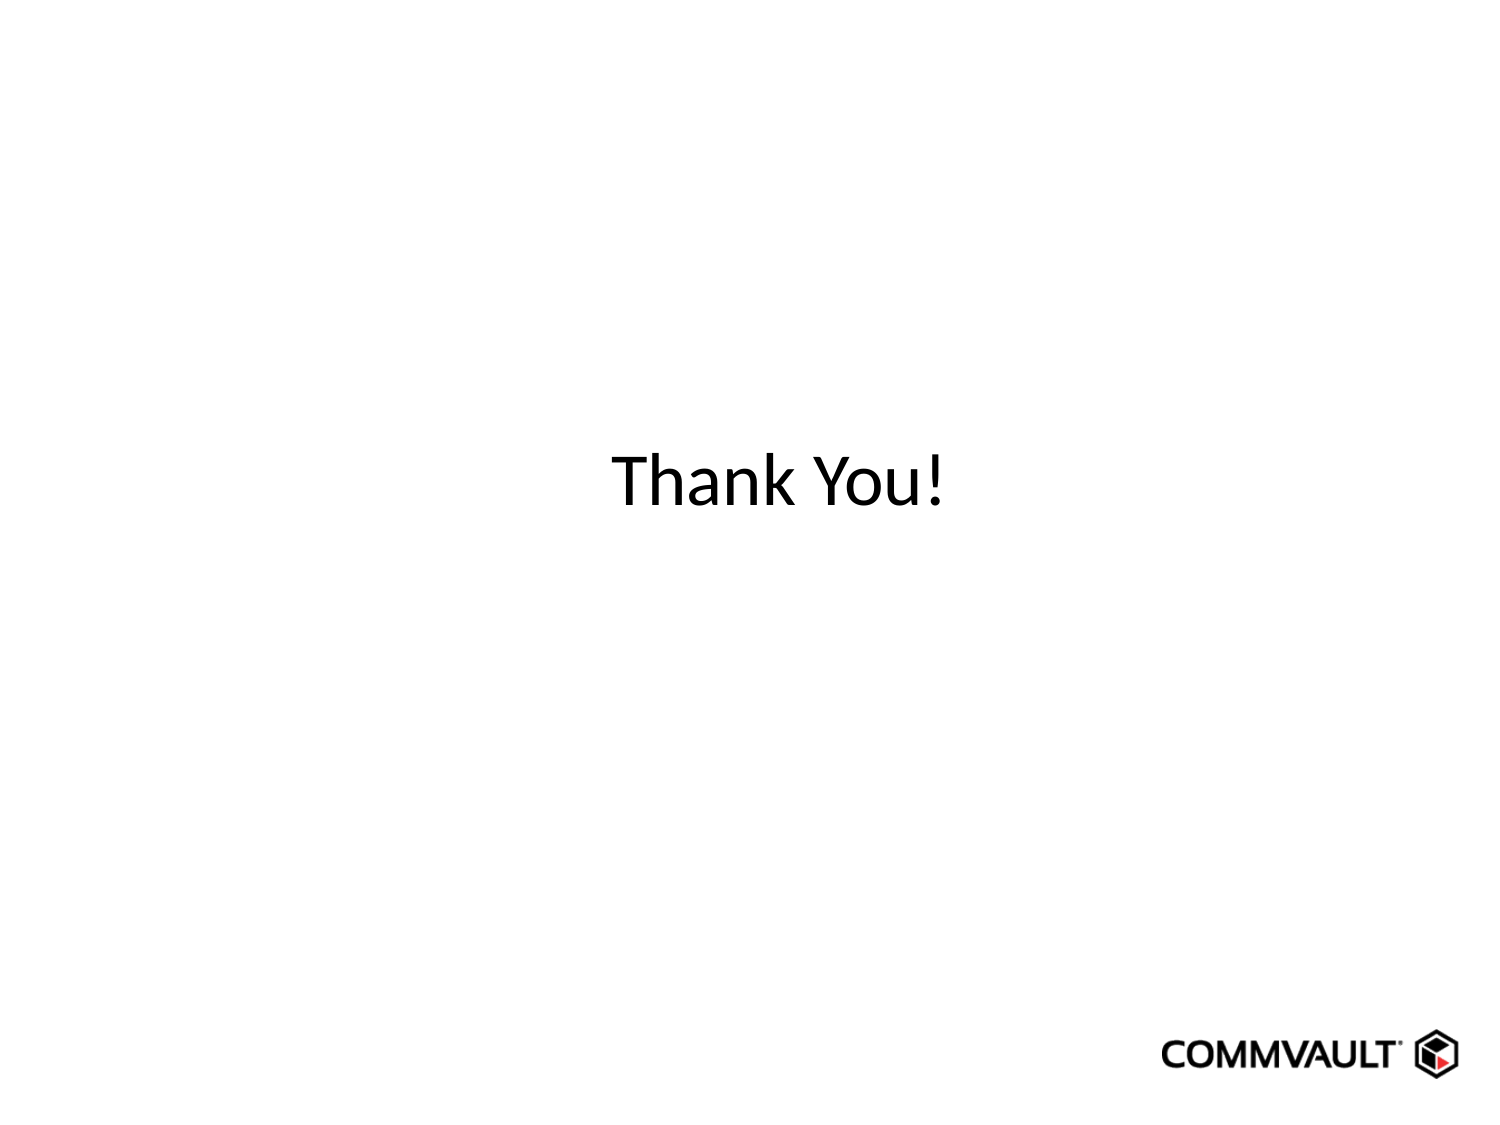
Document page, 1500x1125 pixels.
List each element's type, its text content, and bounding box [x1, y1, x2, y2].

title Thank You! [142, 275, 1418, 675]
picture [1162, 1029, 1459, 1079]
